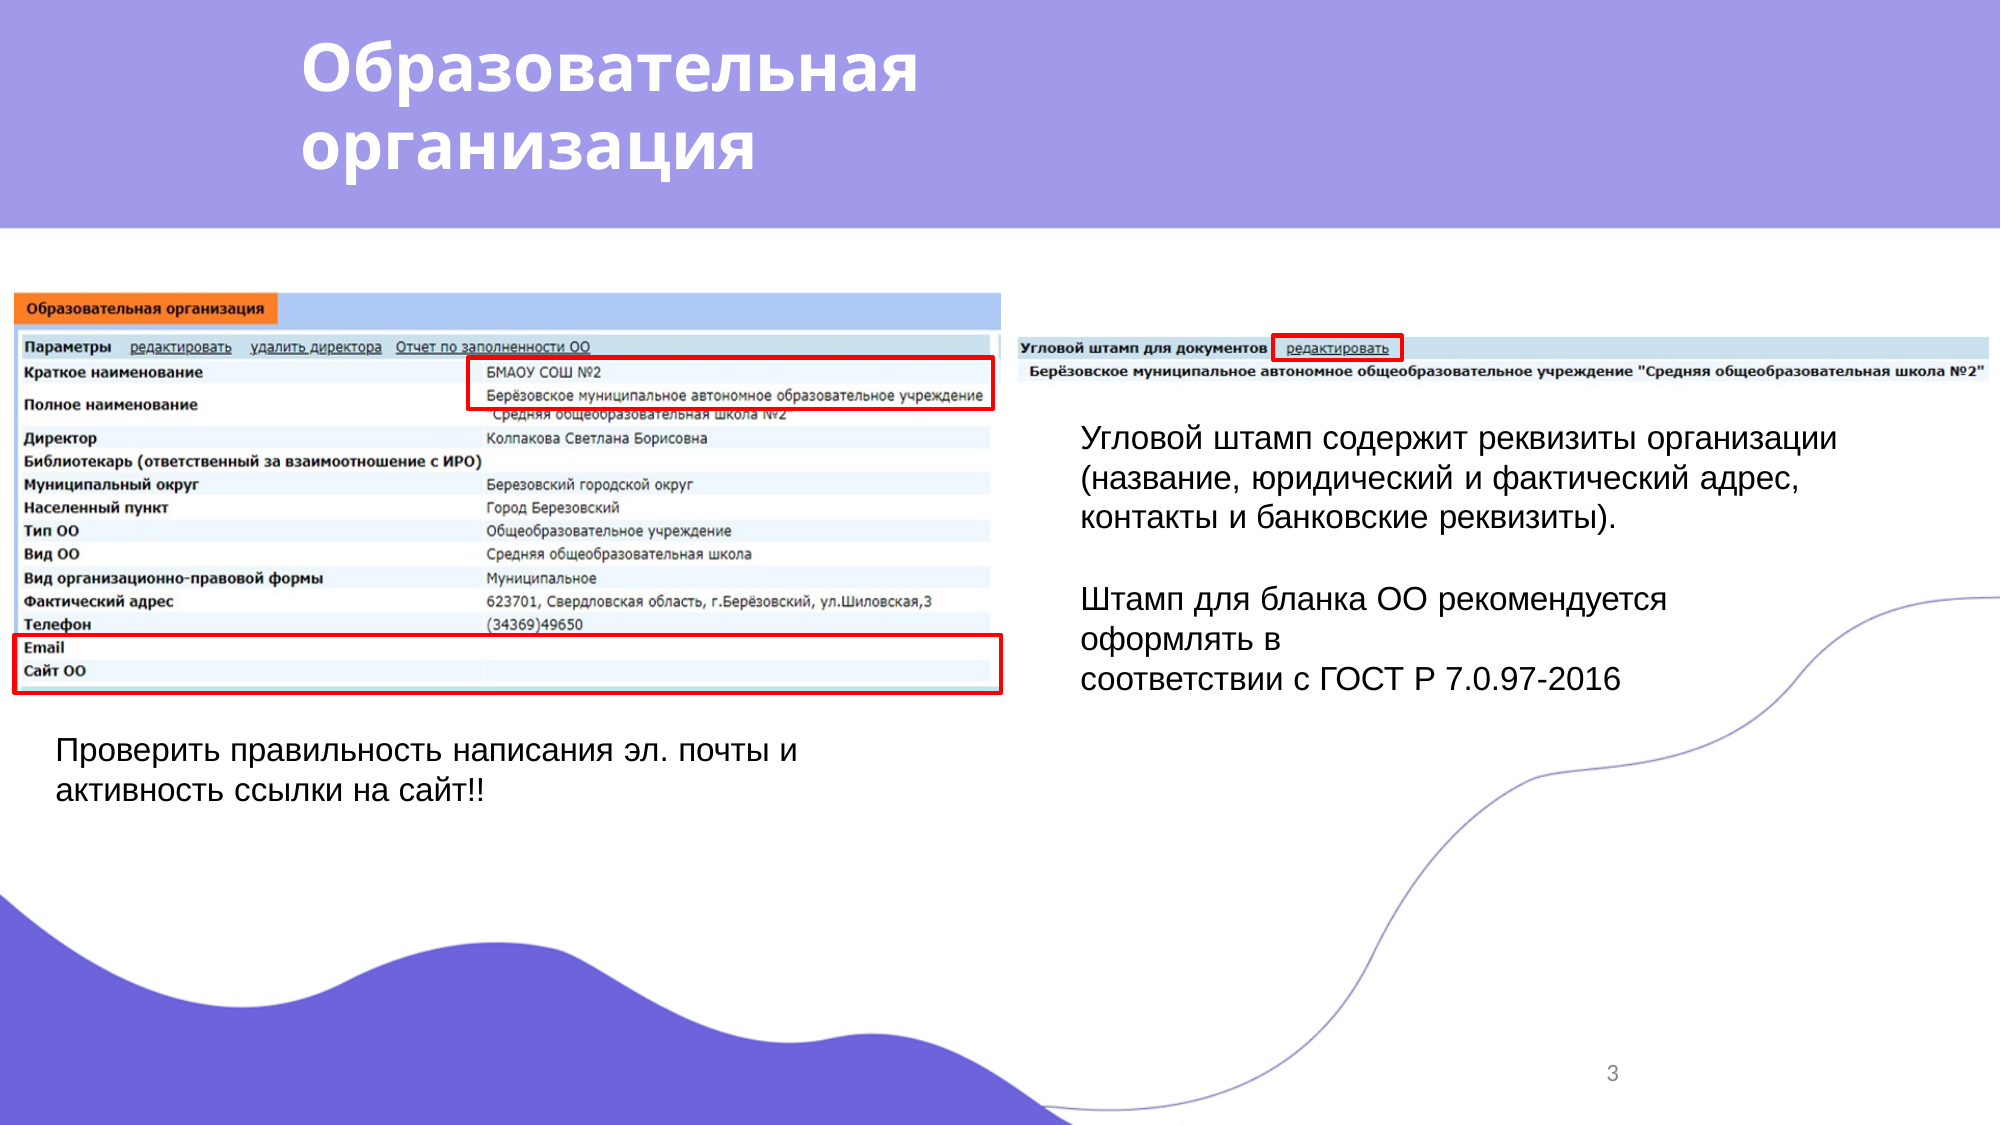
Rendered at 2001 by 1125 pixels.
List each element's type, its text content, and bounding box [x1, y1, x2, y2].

picture [0, 0, 2000, 1125]
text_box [1015, 333, 1989, 506]
title Образовательная организация [297, 20, 980, 214]
text_box Проверить правильность написания эл. почты и активность ссылки на сайт!! [53, 726, 808, 809]
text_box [12, 289, 1004, 696]
text_box Угловой штамп содержит реквизиты организации (название, юридический и фактический адрес, контакты и банковские реквизиты). Штамп для бланка ОО рекомендуется оформлять в соответствии с ГОСТ Р 7.0.97-2016 [1078, 514, 1890, 697]
slide_number 3 [1600, 1060, 1639, 1125]
